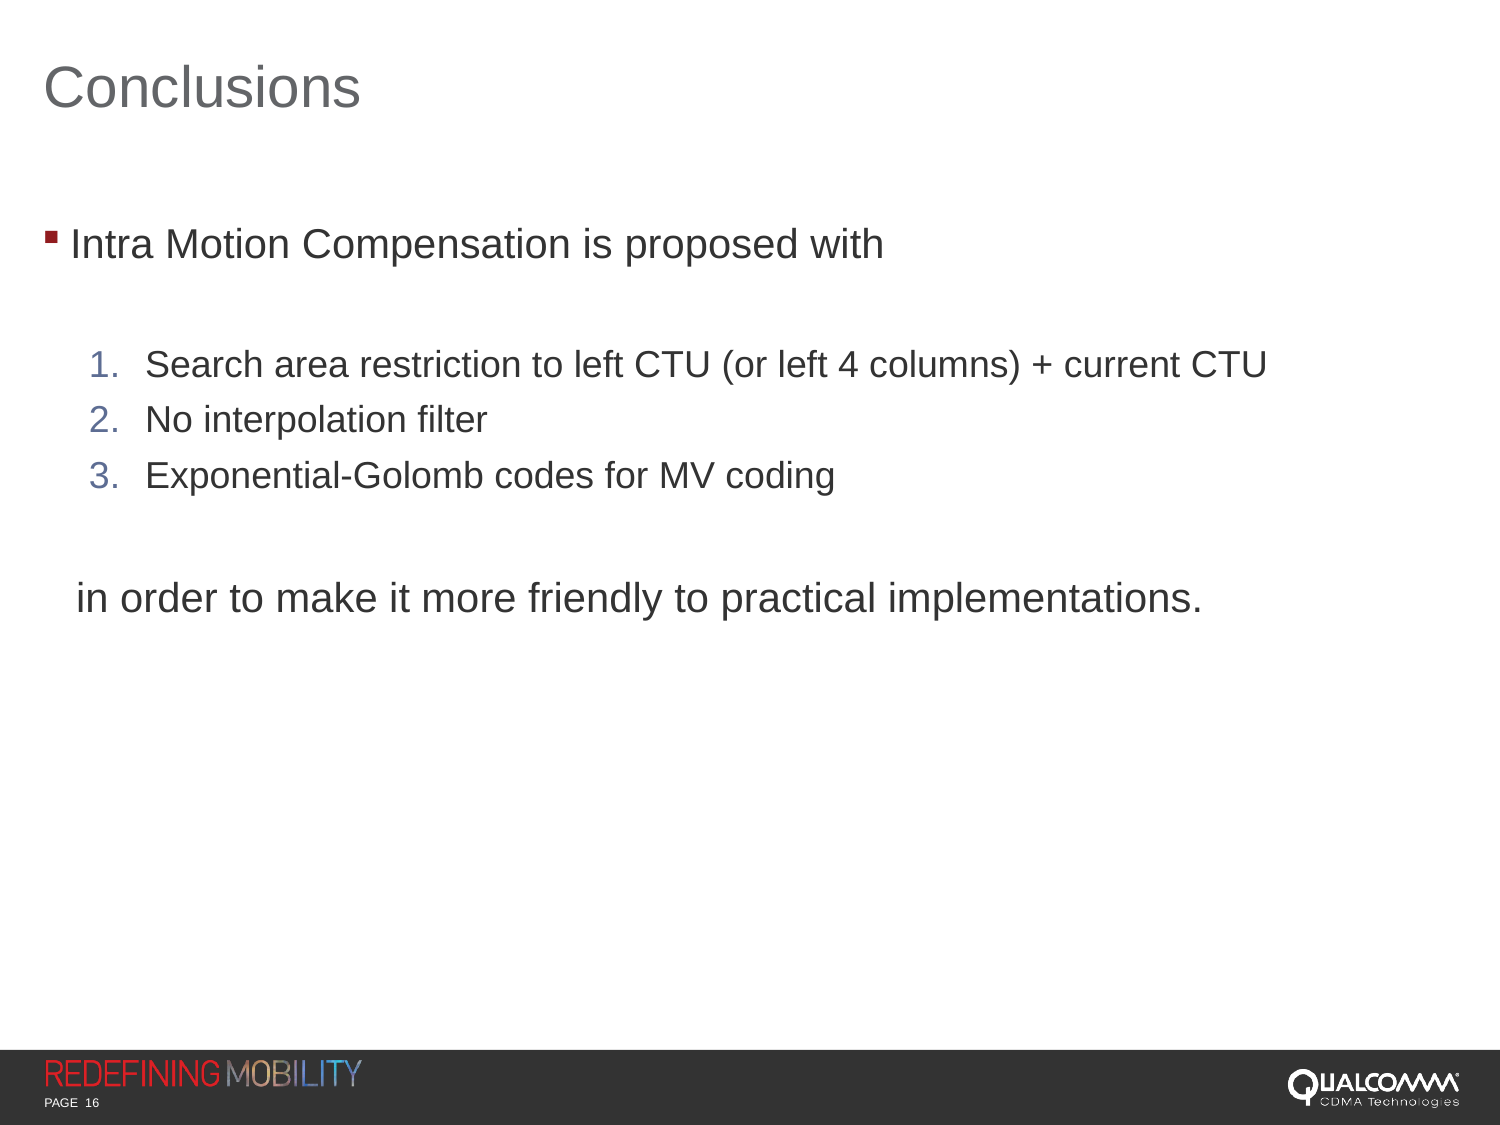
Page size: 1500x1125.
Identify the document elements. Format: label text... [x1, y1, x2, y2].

title Conclusions [28, 44, 1462, 138]
list Intra Motion Compensation is proposed with Search area restriction to left CTU (or left 4 columns) + current CTU No interpolation filter Exponential-Golomb codes for MV coding in order to make it more friendly to practical implementations. [26, 148, 1457, 1021]
picture [30, 1048, 372, 1099]
picture [1278, 1058, 1478, 1114]
